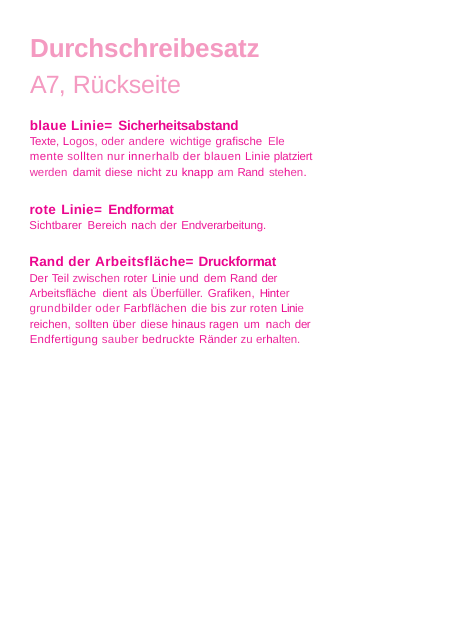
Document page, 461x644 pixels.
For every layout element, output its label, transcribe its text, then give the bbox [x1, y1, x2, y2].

title Durchschreibesatz A7, Rückseite [28, 22, 279, 113]
list blaue Linie= Sicherheitsabstand Texte, Logos, oder andere wichtige grafische Ele­ mente sollten nur innerhalb der blauen Linie platziert werden damit diese nicht zu knapp am Rand stehen. rote Linie= Endformat Sichtbarer Bereich nach der Endverarbeitung. Rand der Arbeitsfläche= Druckformat Der Teil zwischen roter Linie und dem Rand der Arbeitsfläche dient als Überfüller. Grafiken, Hinter­ grundbilder oder Farbflächen die bis zur roten Linie reichen, sollten über diese hinaus ragen um nach der Endfertigung sauber bedruckte Ränder zu erhalten. [27, 113, 318, 476]
